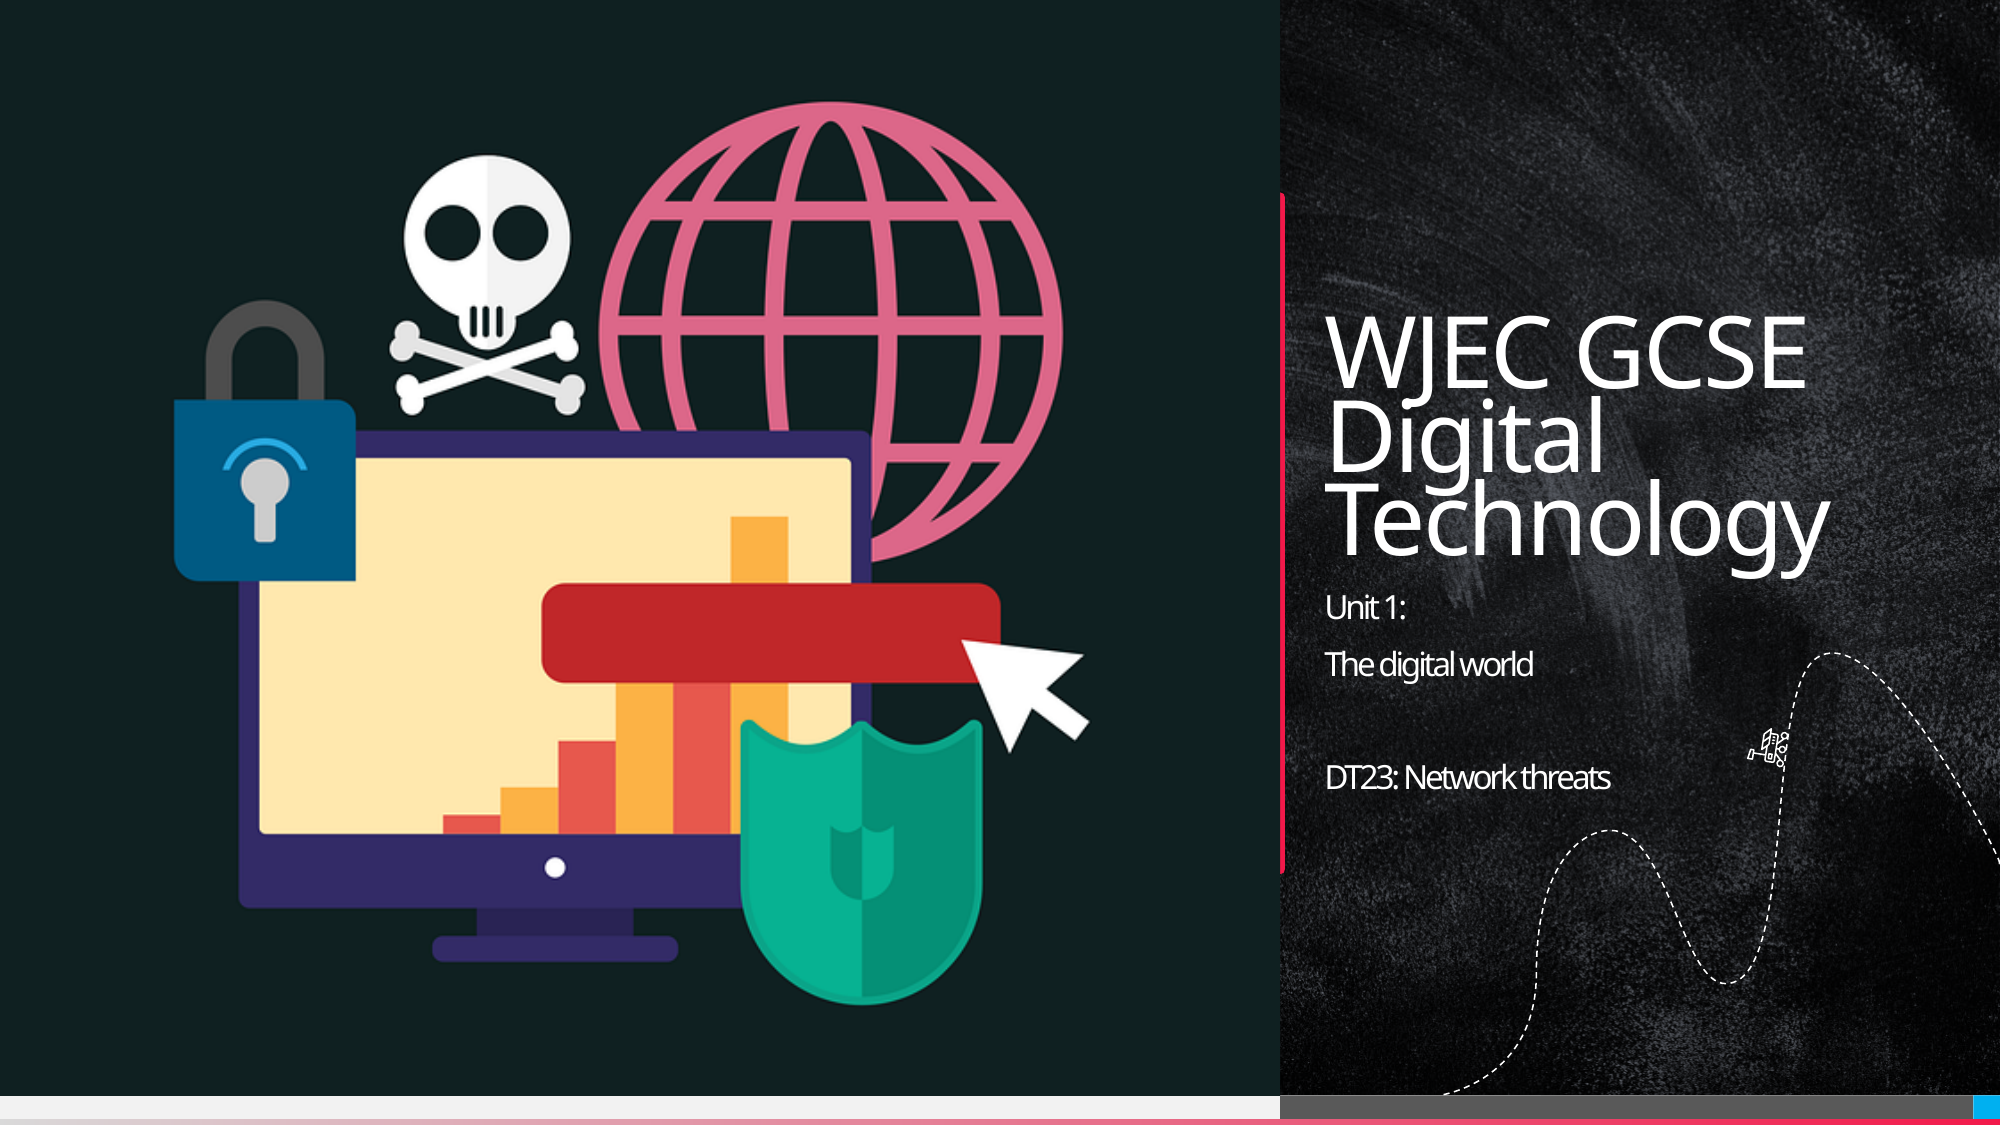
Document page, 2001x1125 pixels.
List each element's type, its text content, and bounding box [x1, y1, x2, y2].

picture [0, 0, 1281, 1096]
title WJEC GCSE Digital Technology [1324, 321, 1942, 576]
subtitle Unit 1: The digital world DT23: Network threats [1324, 590, 1941, 853]
text_box [1746, 728, 1789, 768]
